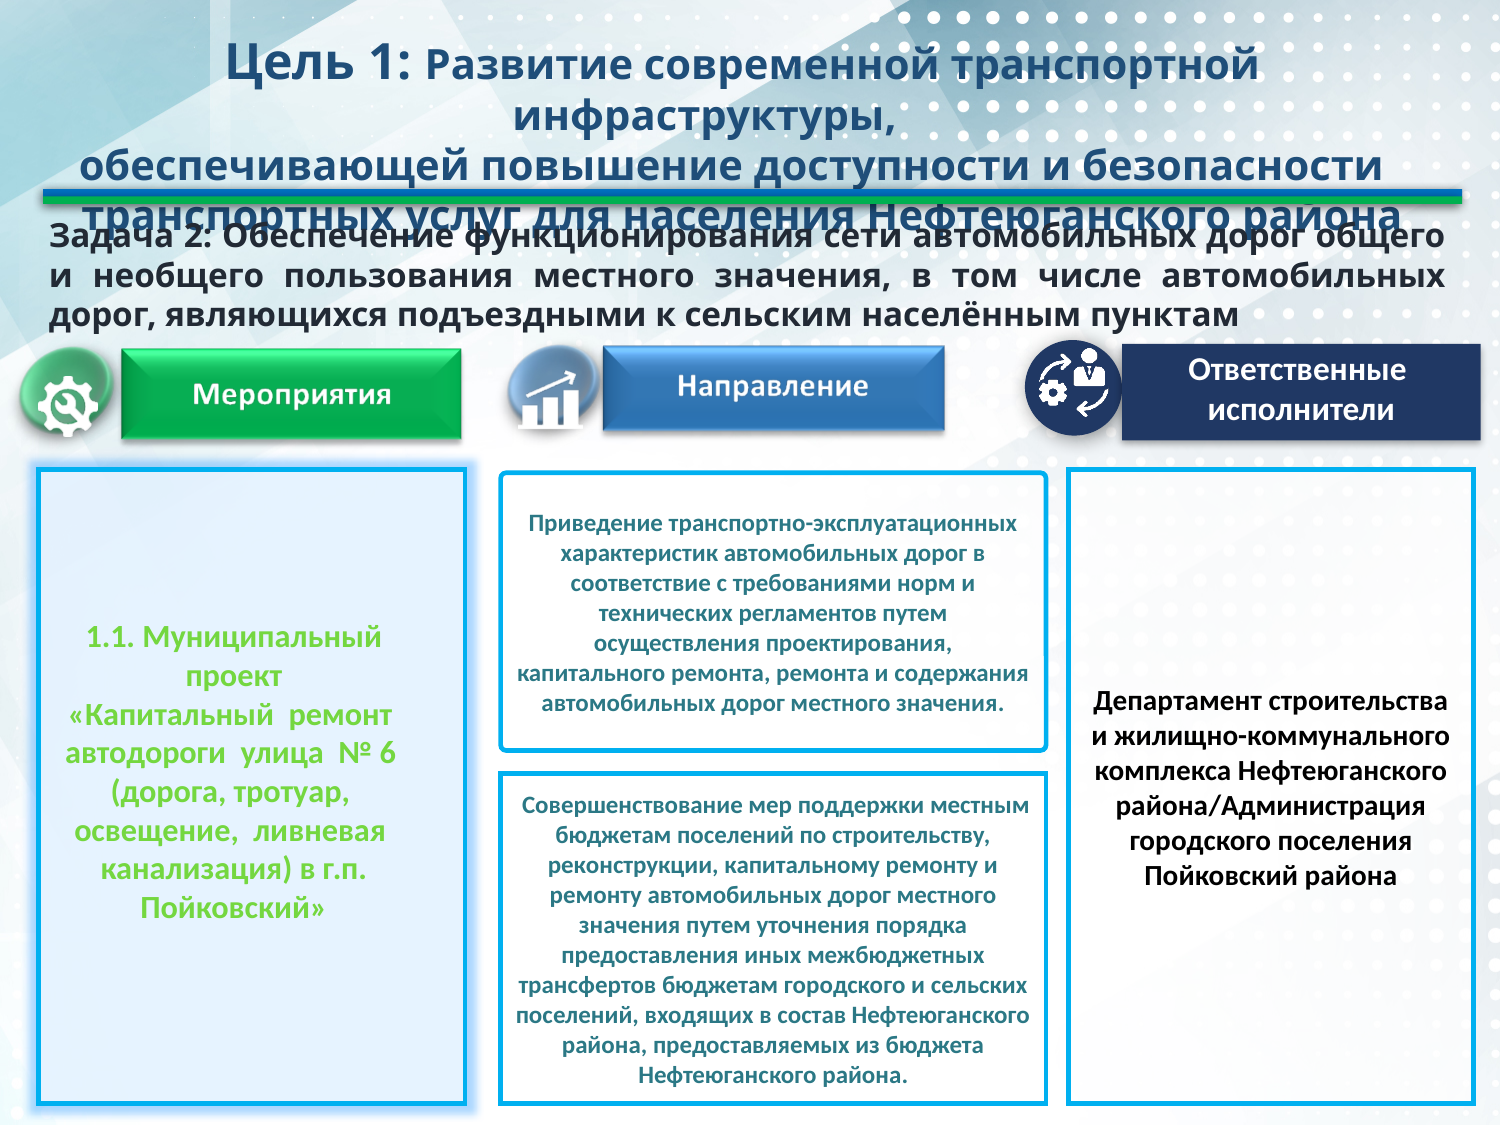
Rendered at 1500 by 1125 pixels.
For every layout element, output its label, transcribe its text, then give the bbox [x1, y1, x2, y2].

text_box [1121, 343, 1482, 441]
text_box Задача 2: Обеспечение функционирования сети автомобильных дорог общего и необщего пользования местного значения, в том числе автомобильных дорог, являющихся подъездными к сельским населённым пунктам [34, 206, 1463, 341]
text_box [514, 603, 949, 664]
text_box [1023, 355, 1116, 437]
text_box Департамент строительства и жилищно-коммунального комплекса Нефтеюганского района/Администрация городского поселения Пойковский района [1067, 468, 1475, 1104]
text_box Ответственные исполнители [1173, 340, 1430, 435]
text_box Приведение транспортно-эксплуатационных характеристик автомобильных дорог в соответствие с требованиями норм и технических регламентов путем осуществления проектирования, капитального ремонта, ремонта и содержания автомобильных дорог местного значения. [499, 471, 1048, 752]
text_box [1044, 339, 1102, 348]
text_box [43, 189, 1463, 204]
text_box 1.1. Муниципальный проект «Капитальный ремонт автодороги улица № 6 (дорога, тротуар, освещение, ливневая канализация) в г.п. Пойковский» [29, 491, 439, 933]
picture [0, 0, 1500, 1125]
text_box [37, 468, 466, 1104]
text_box Цель 1: Развитие современной транспортной инфраструктуры, обеспечивающей повышение доступности и безопасности транспортных услуг для населения Нефтеюганского района [22, 21, 1463, 247]
text_box Совершенствование мер поддержки местным бюджетам поселений по строительству, реконструкции, капитальному ремонту и ремонту автомобильных дорог местного значения путем уточнения порядка предоставления иных межбюджетных трансфертов бюджетам городского и сельских поселений, входящих в состав Нефтеюганского района, предоставляемых из бюджета Нефтеюганского района. [500, 772, 1047, 1104]
